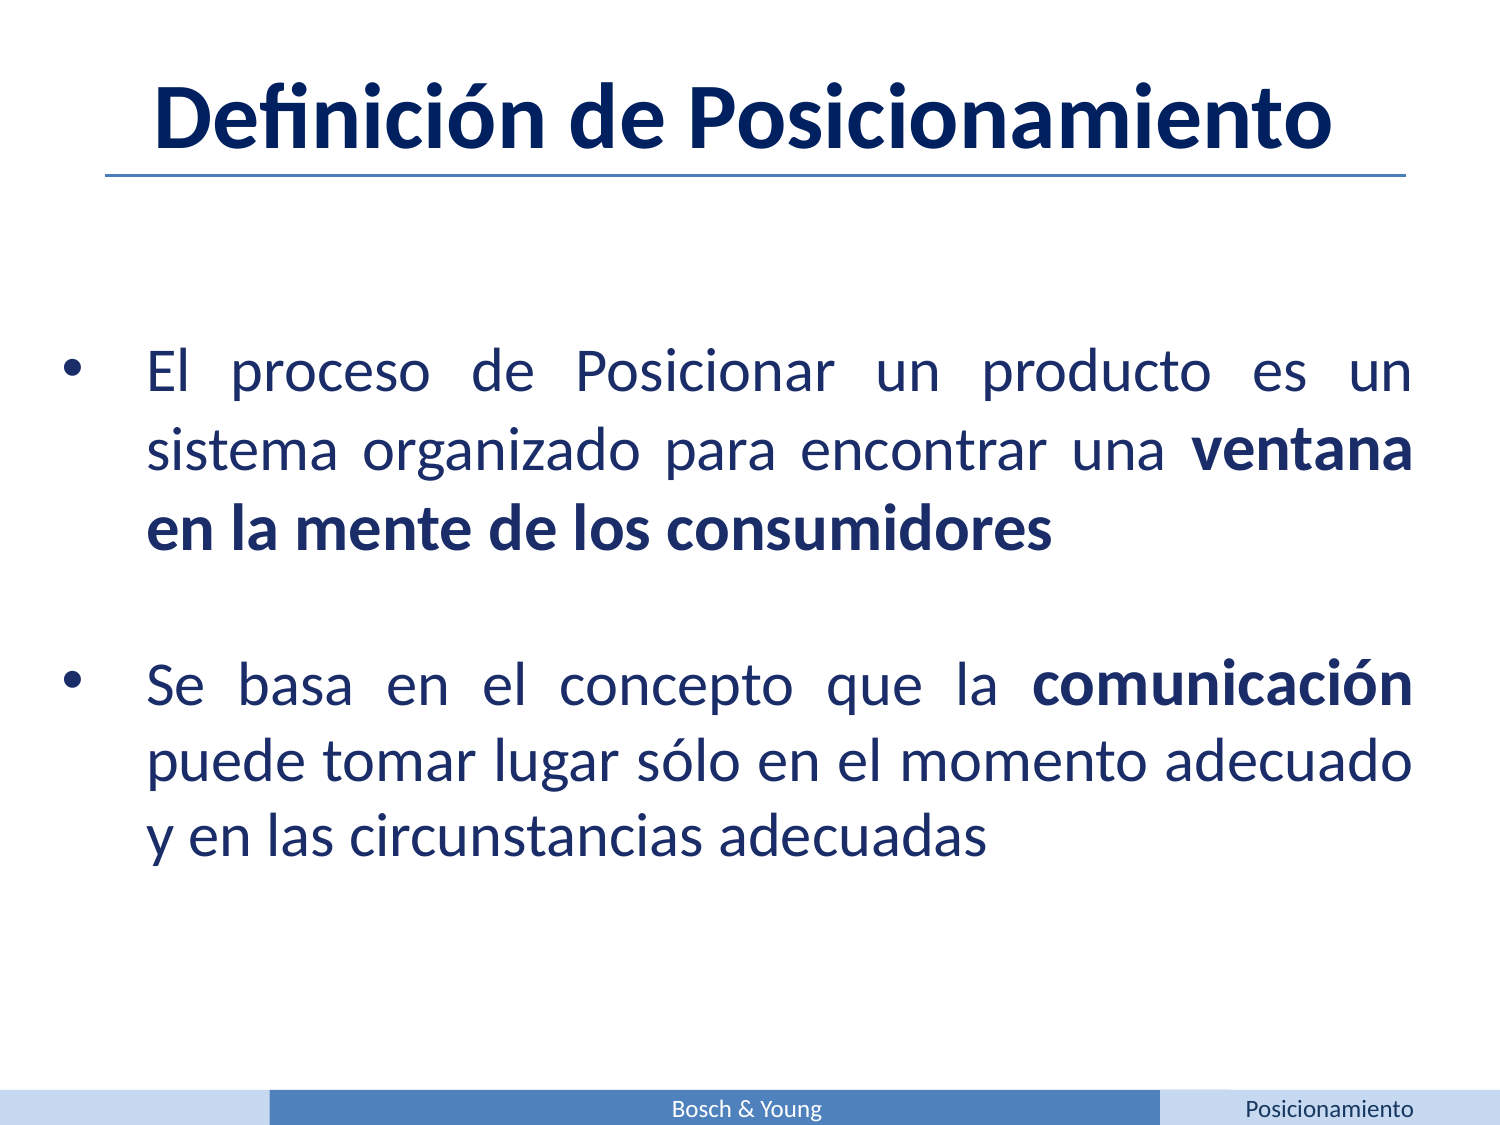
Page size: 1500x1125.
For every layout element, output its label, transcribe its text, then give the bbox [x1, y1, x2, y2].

text_box [0, 1088, 272, 1125]
text_box Definición de Posicionamiento [58, 46, 1430, 175]
text_box Bosch & Young [272, 1088, 1158, 1125]
text_box El proceso de Posicionar un producto es un sistema organizado para encontrar una ventana en la mente de los consumidores Se basa en el concepto que la comunicación puede tomar lugar sólo en el momento adecuado y en las circunstancias adecuadas [46, 321, 1430, 877]
text_box Posicionamiento [1158, 1088, 1500, 1125]
